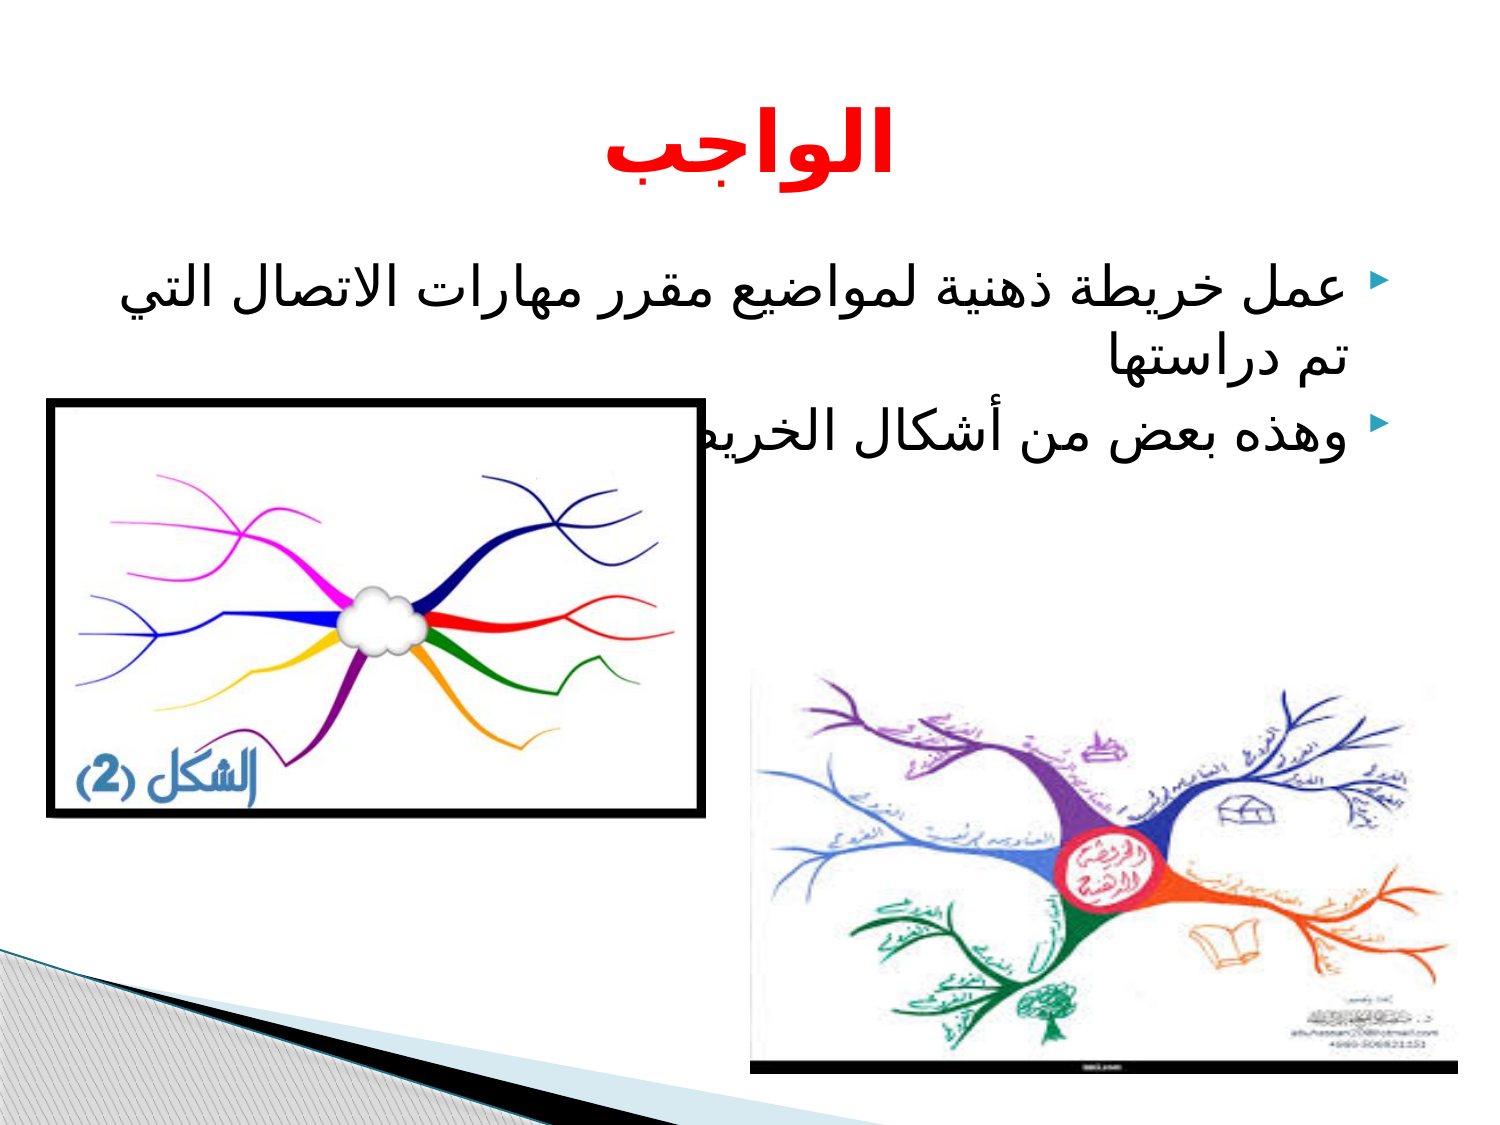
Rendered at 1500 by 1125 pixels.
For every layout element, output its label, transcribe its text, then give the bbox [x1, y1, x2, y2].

picture [45, 396, 706, 819]
list عمل خريطة ذهنية لمواضيع مقرر مهارات الاتصال التي تم دراستها وهذه بعض من أشكال الخريطة الذهنية: [75, 243, 1425, 986]
picture [749, 668, 1458, 1074]
title الواجب [75, 45, 1425, 233]
